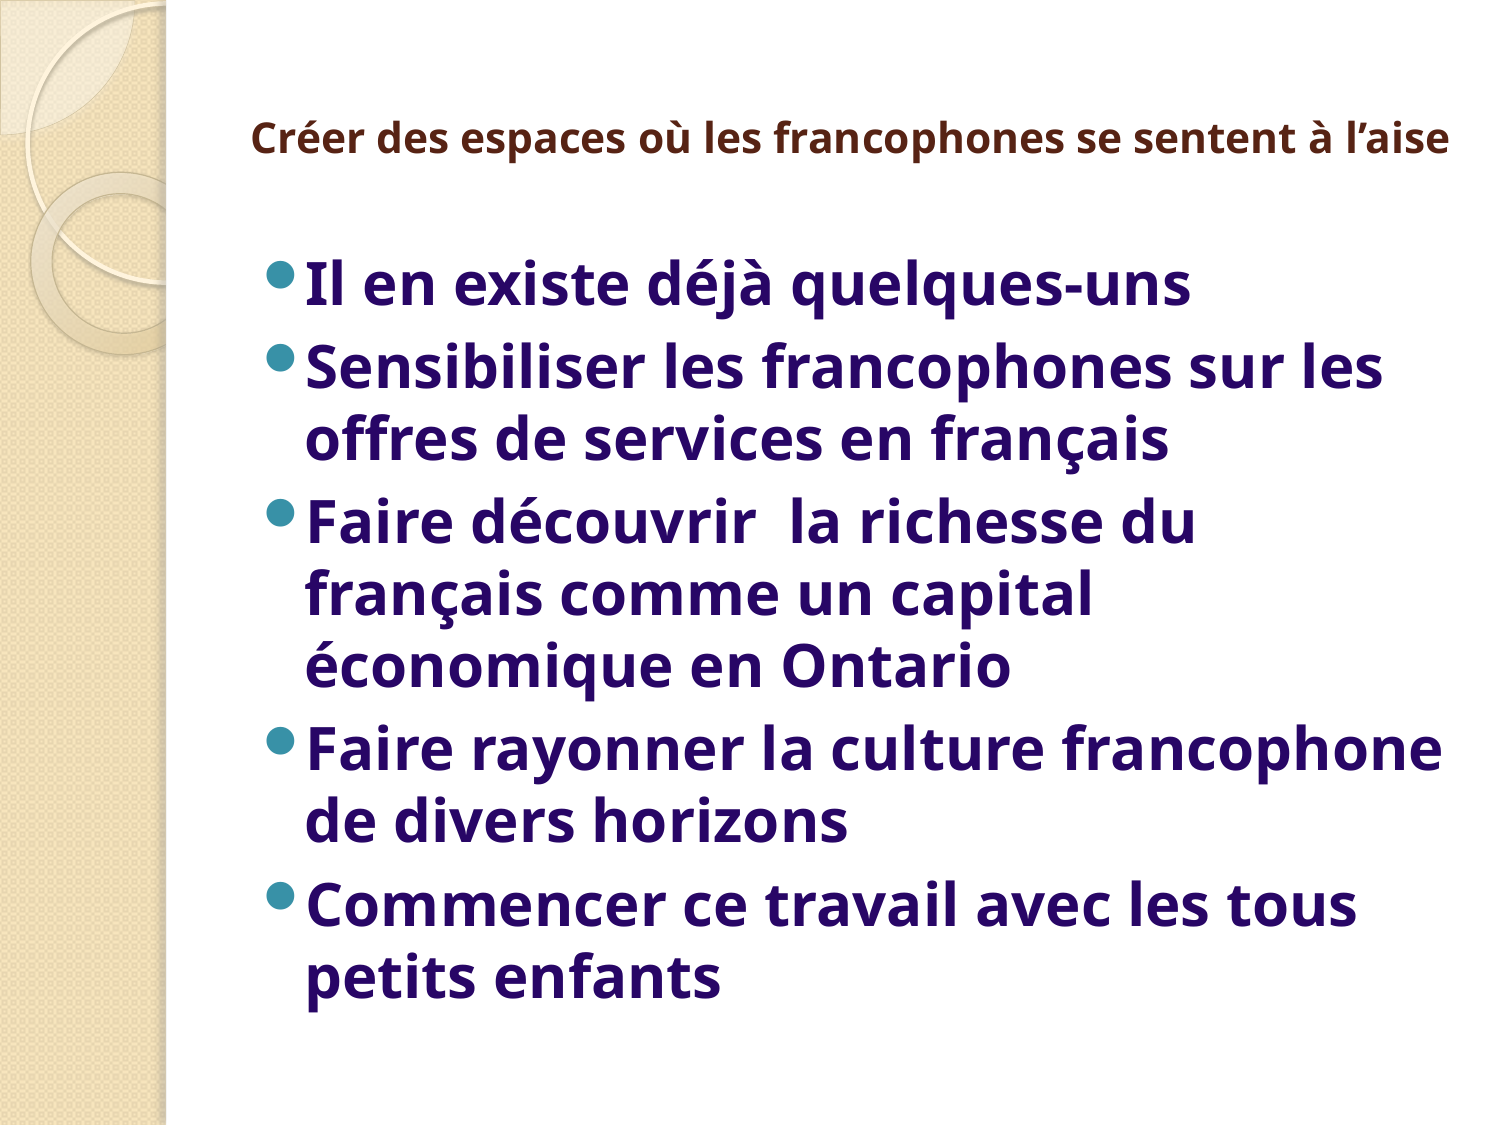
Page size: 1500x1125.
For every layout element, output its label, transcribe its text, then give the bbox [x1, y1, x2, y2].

title Créer des espaces où les francophones se sentent à l’aise [235, 45, 1466, 233]
list Il en existe déjà quelques-uns Sensibiliser les francophones sur les offres de services en français Faire découvrir la richesse du français comme un capital économique en Ontario Faire rayonner la culture francophone de divers horizons Commencer ce travail avec les tous petits enfants [235, 237, 1466, 1025]
